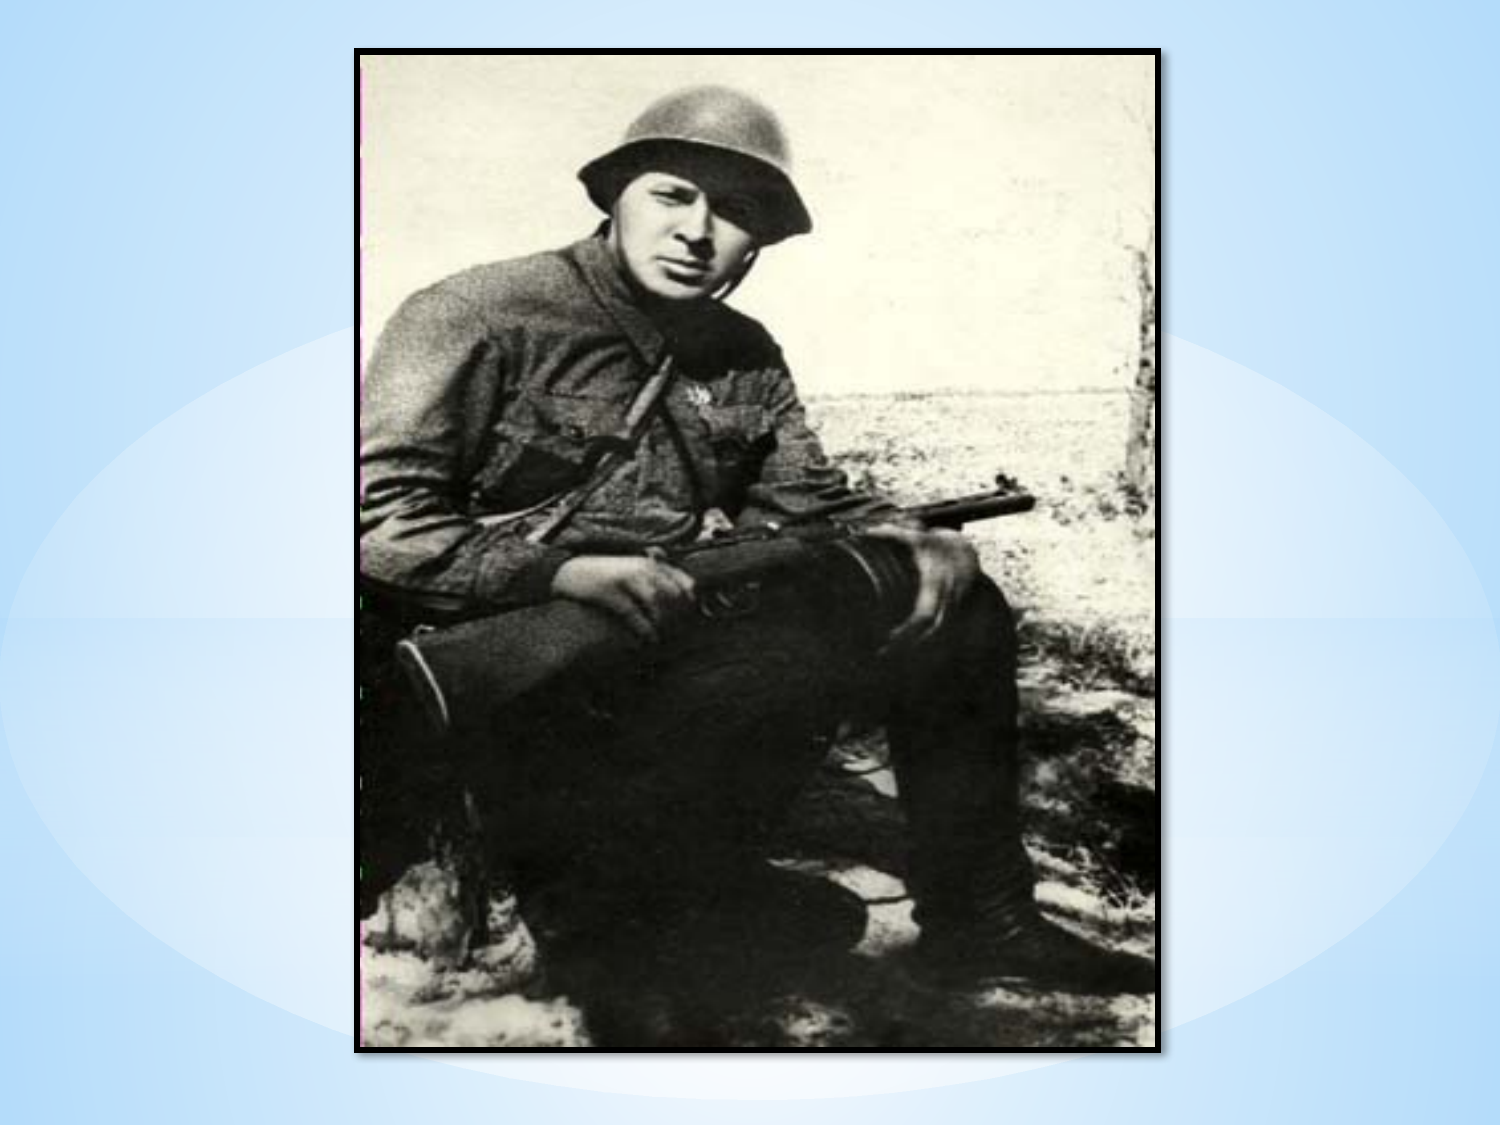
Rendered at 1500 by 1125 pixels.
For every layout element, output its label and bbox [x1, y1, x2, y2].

list [359, 54, 1156, 1047]
